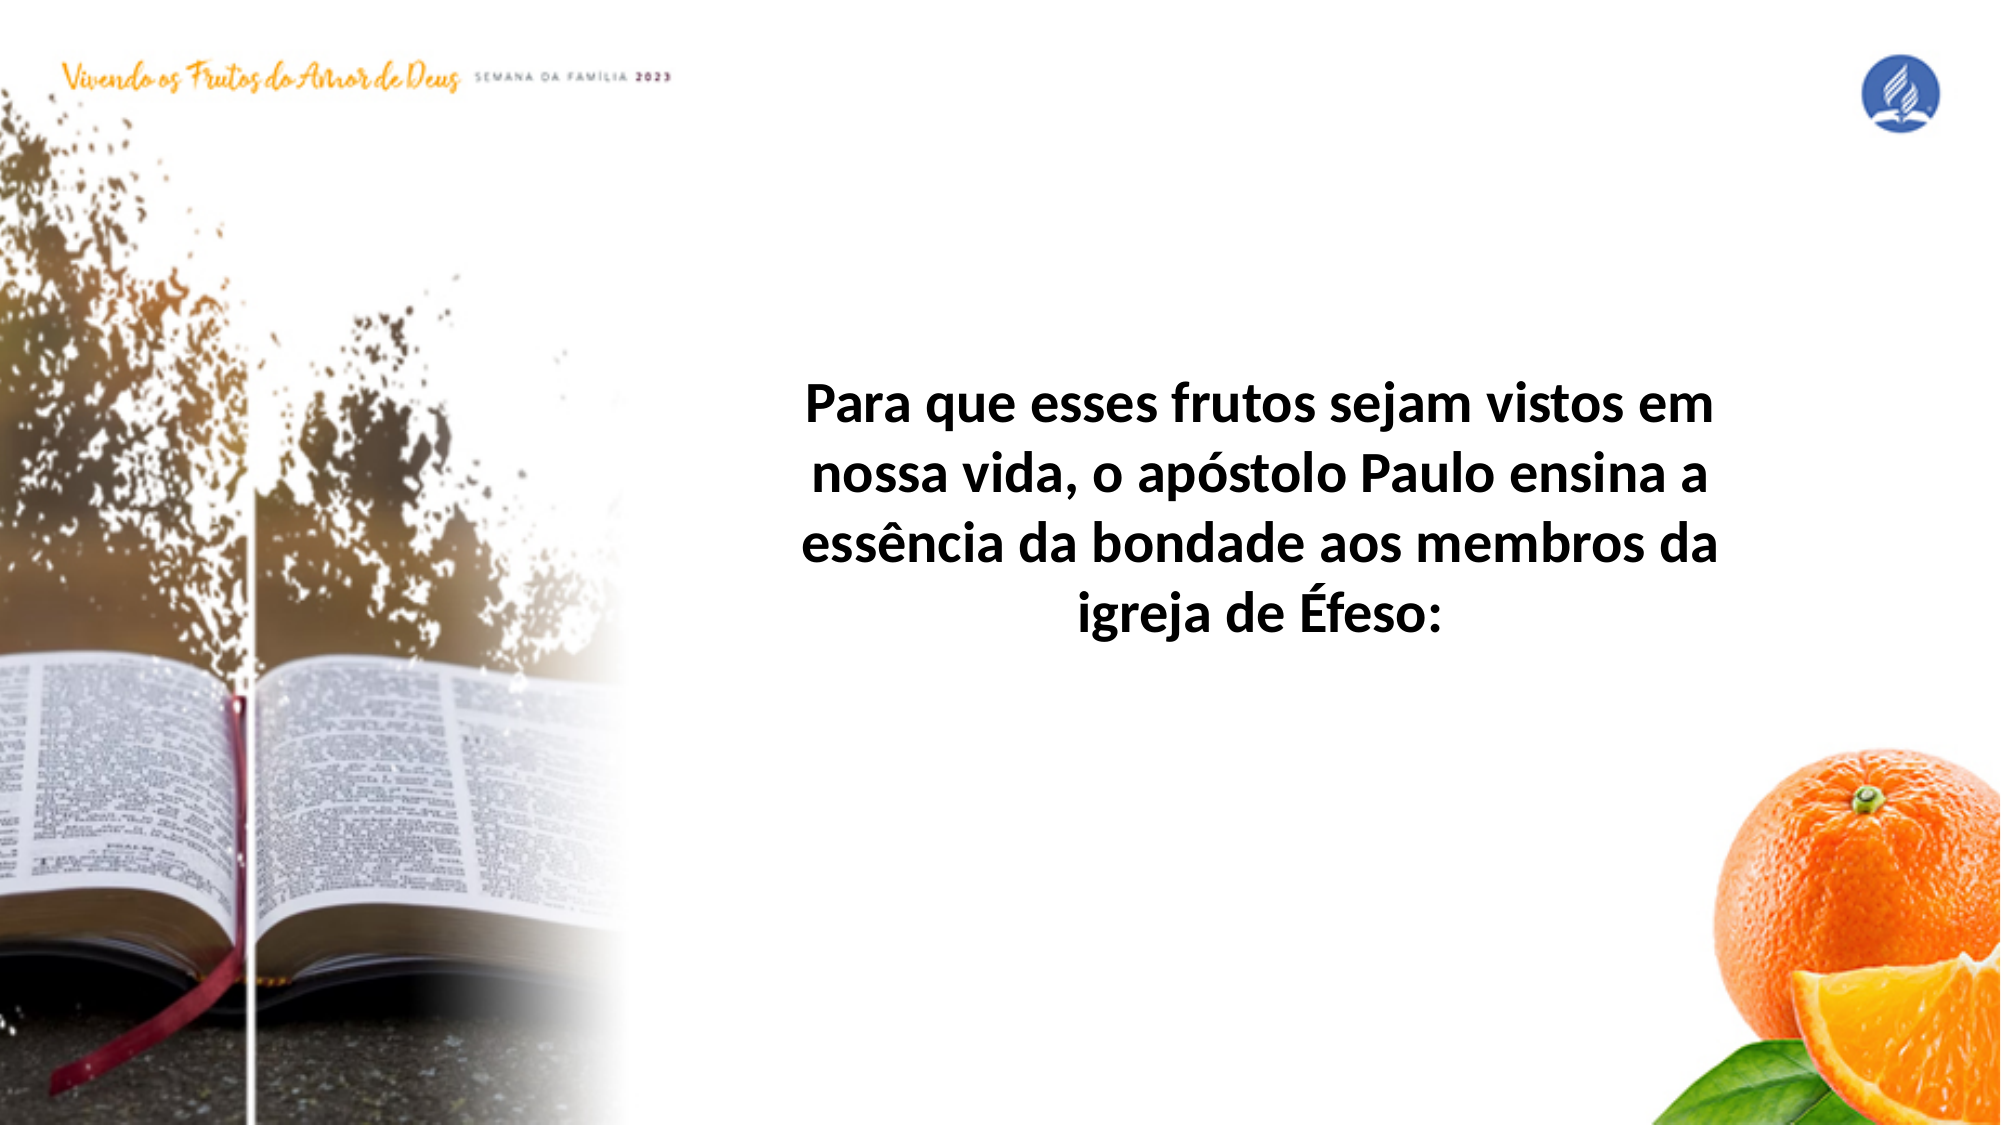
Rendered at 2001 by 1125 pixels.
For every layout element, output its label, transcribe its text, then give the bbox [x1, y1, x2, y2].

picture [0, 0, 2001, 1125]
text_box Para que esses frutos sejam vistos em nossa vida, o apóstolo Paulo ensina a essência da bondade aos membros da igreja de Éfeso: [731, 356, 1797, 652]
